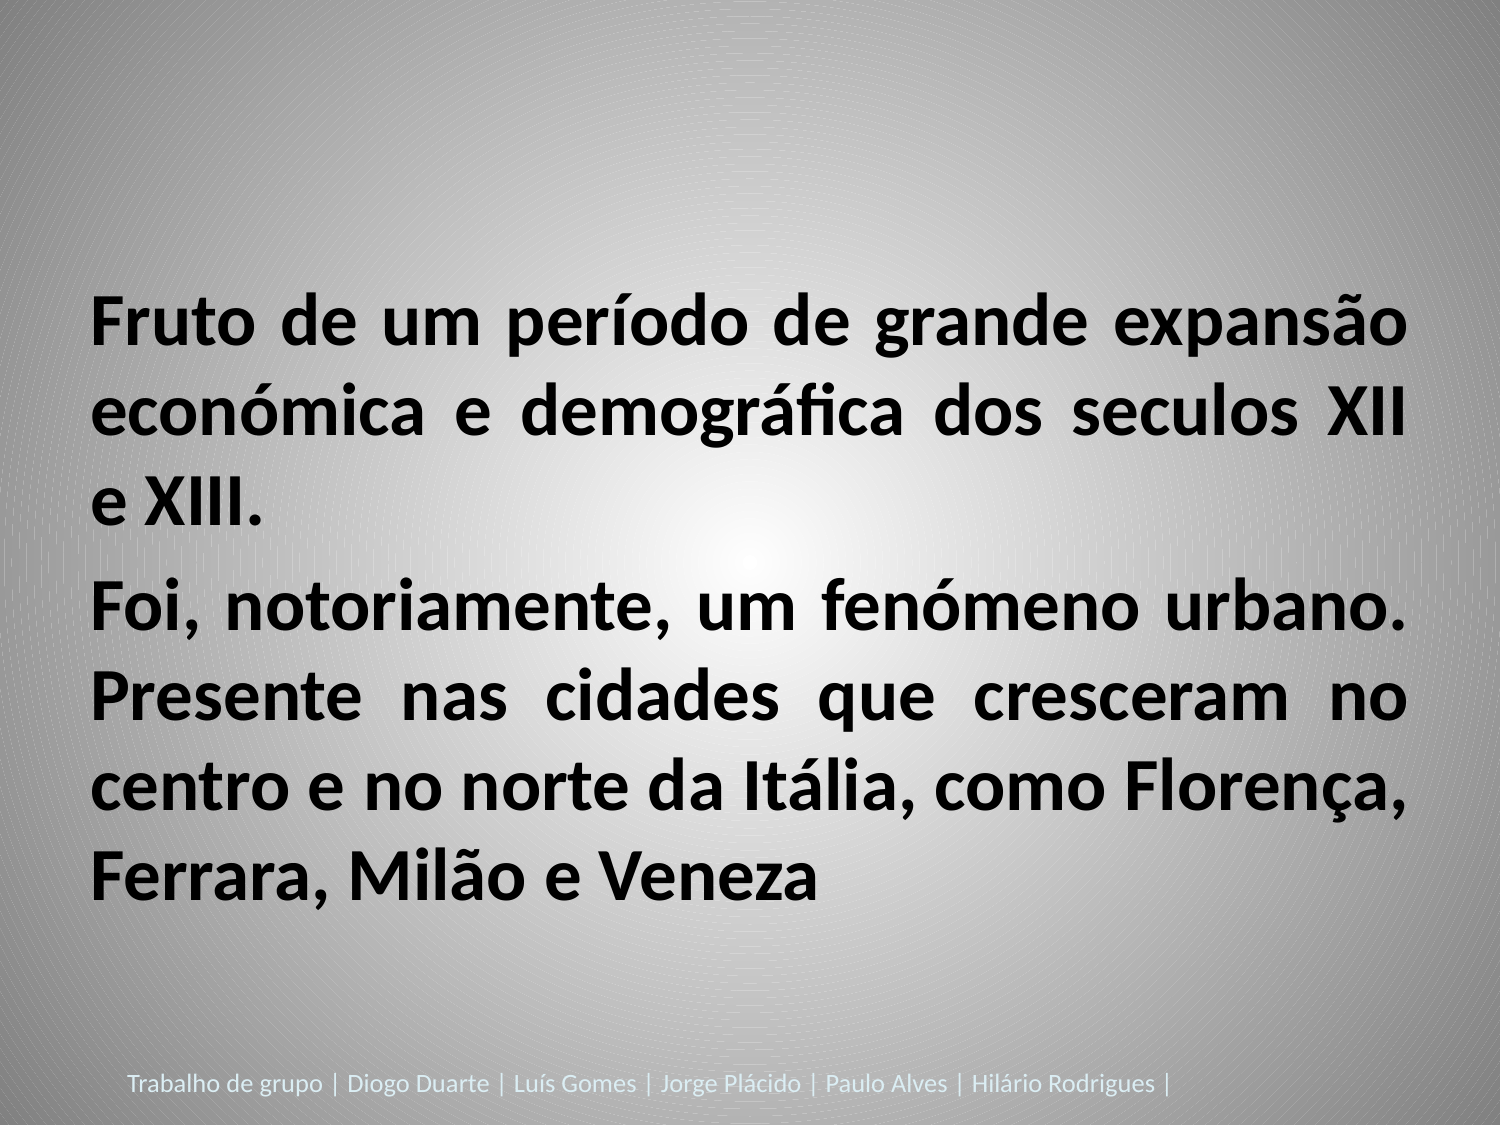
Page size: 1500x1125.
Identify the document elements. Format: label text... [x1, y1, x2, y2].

text_box Fruto de um período de grande expansão económica e demográfica dos seculos XII e XIII. Foi, notoriamente, um fenómeno urbano. Presente nas cidades que cresceram no centro e no norte da Itália, como Florença, Ferrara, Milão e Veneza [74, 262, 1425, 1005]
text_box Trabalho de grupo | Diogo Duarte | Luís Gomes | Jorge Plácido | Paulo Alves | Hilário Rodrigues | [112, 1058, 1270, 1106]
